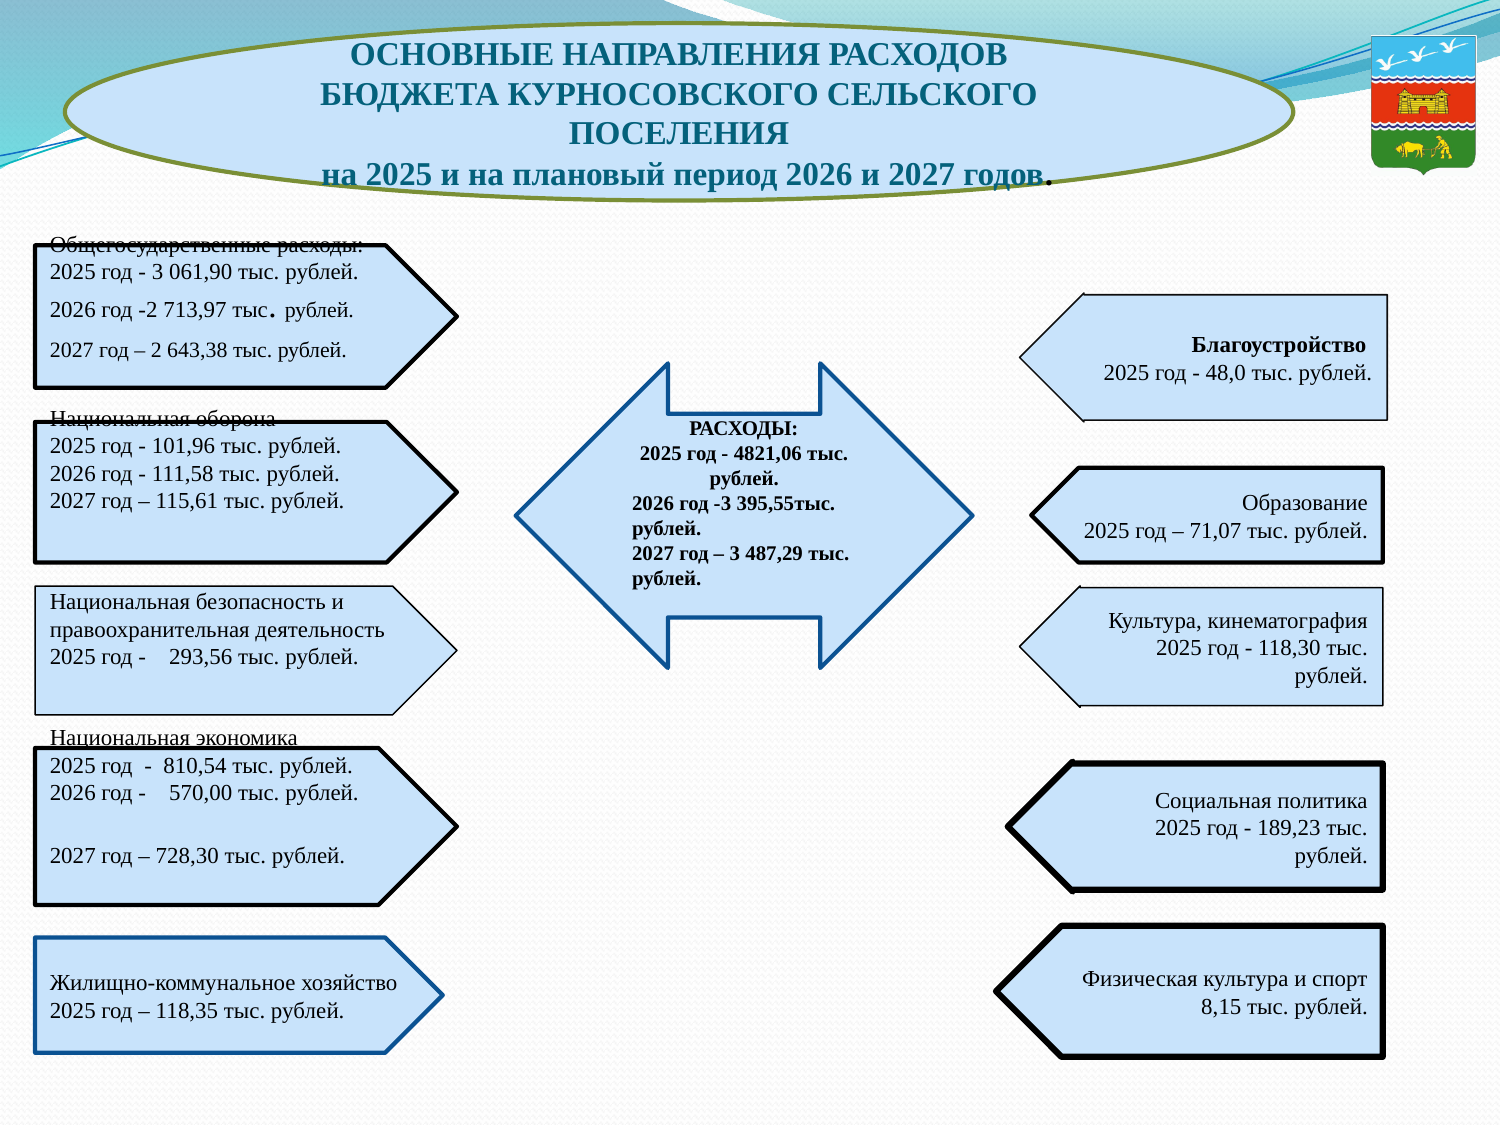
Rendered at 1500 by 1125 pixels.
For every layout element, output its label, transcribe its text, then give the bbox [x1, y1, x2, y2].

text_box Национальная безопасность и правоохранительная деятельность 2025 год - 293,56 тыс. рублей. [34, 585, 458, 716]
text_box Благоустройство 2025 год - 48,0 тыс. рублей. [1018, 292, 1389, 423]
text_box ОСНОВНЫЕ НАПРАВЛЕНИЯ РАСХОДОВ БЮДЖЕТА КУРНОСОВСКОГО СЕЛЬСКОГО ПОСЕЛЕНИЯ на 2025 и на плановый период 2026 и 2027 годов. [62, 20, 1296, 203]
text_box Национальная экономика 2025 год - 810,54 тыс. рублей. 2026 год - 570,00 тыс. рублей. 2027 год – 728,30 тыс. рублей. [32, 745, 460, 908]
text_box Образование 2025 год – 71,07 тыс. рублей. [1029, 465, 1385, 565]
text_box Жилищно-коммунальное хозяйство 2025 год – 118,35 тыс. рублей. [32, 935, 445, 1055]
text_box Физическая культура и спорт 8,15 тыс. рублей. [992, 922, 1386, 1060]
picture [1370, 34, 1478, 176]
text_box Национальная оборона 2025 год - 101,96 тыс. рублей. 2026 год - 111,58 тыс. рублей. 2027 год – 115,61 тыс. рублей. [32, 419, 460, 565]
text_box РАСХОДЫ: 2025 год - 4821,06 тыс. рублей. 2026 год -3 395,55тыс. рублей. 2027 год – 3 487,29 тыс. рублей. [513, 361, 975, 670]
text_box Культура, кинематография 2025 год - 118,30 тыс. рублей. [1018, 585, 1384, 709]
text_box Социальная политика 2025 год - 189,23 тыс. рублей. [1004, 758, 1386, 895]
text_box Общегосударственные расходы: 2025 год - 3 061,90 тыс. рублей. 2026 год -2 713,97 тыс. рублей. 2027 год – 2 643,38 тыс. рублей. [32, 243, 460, 390]
